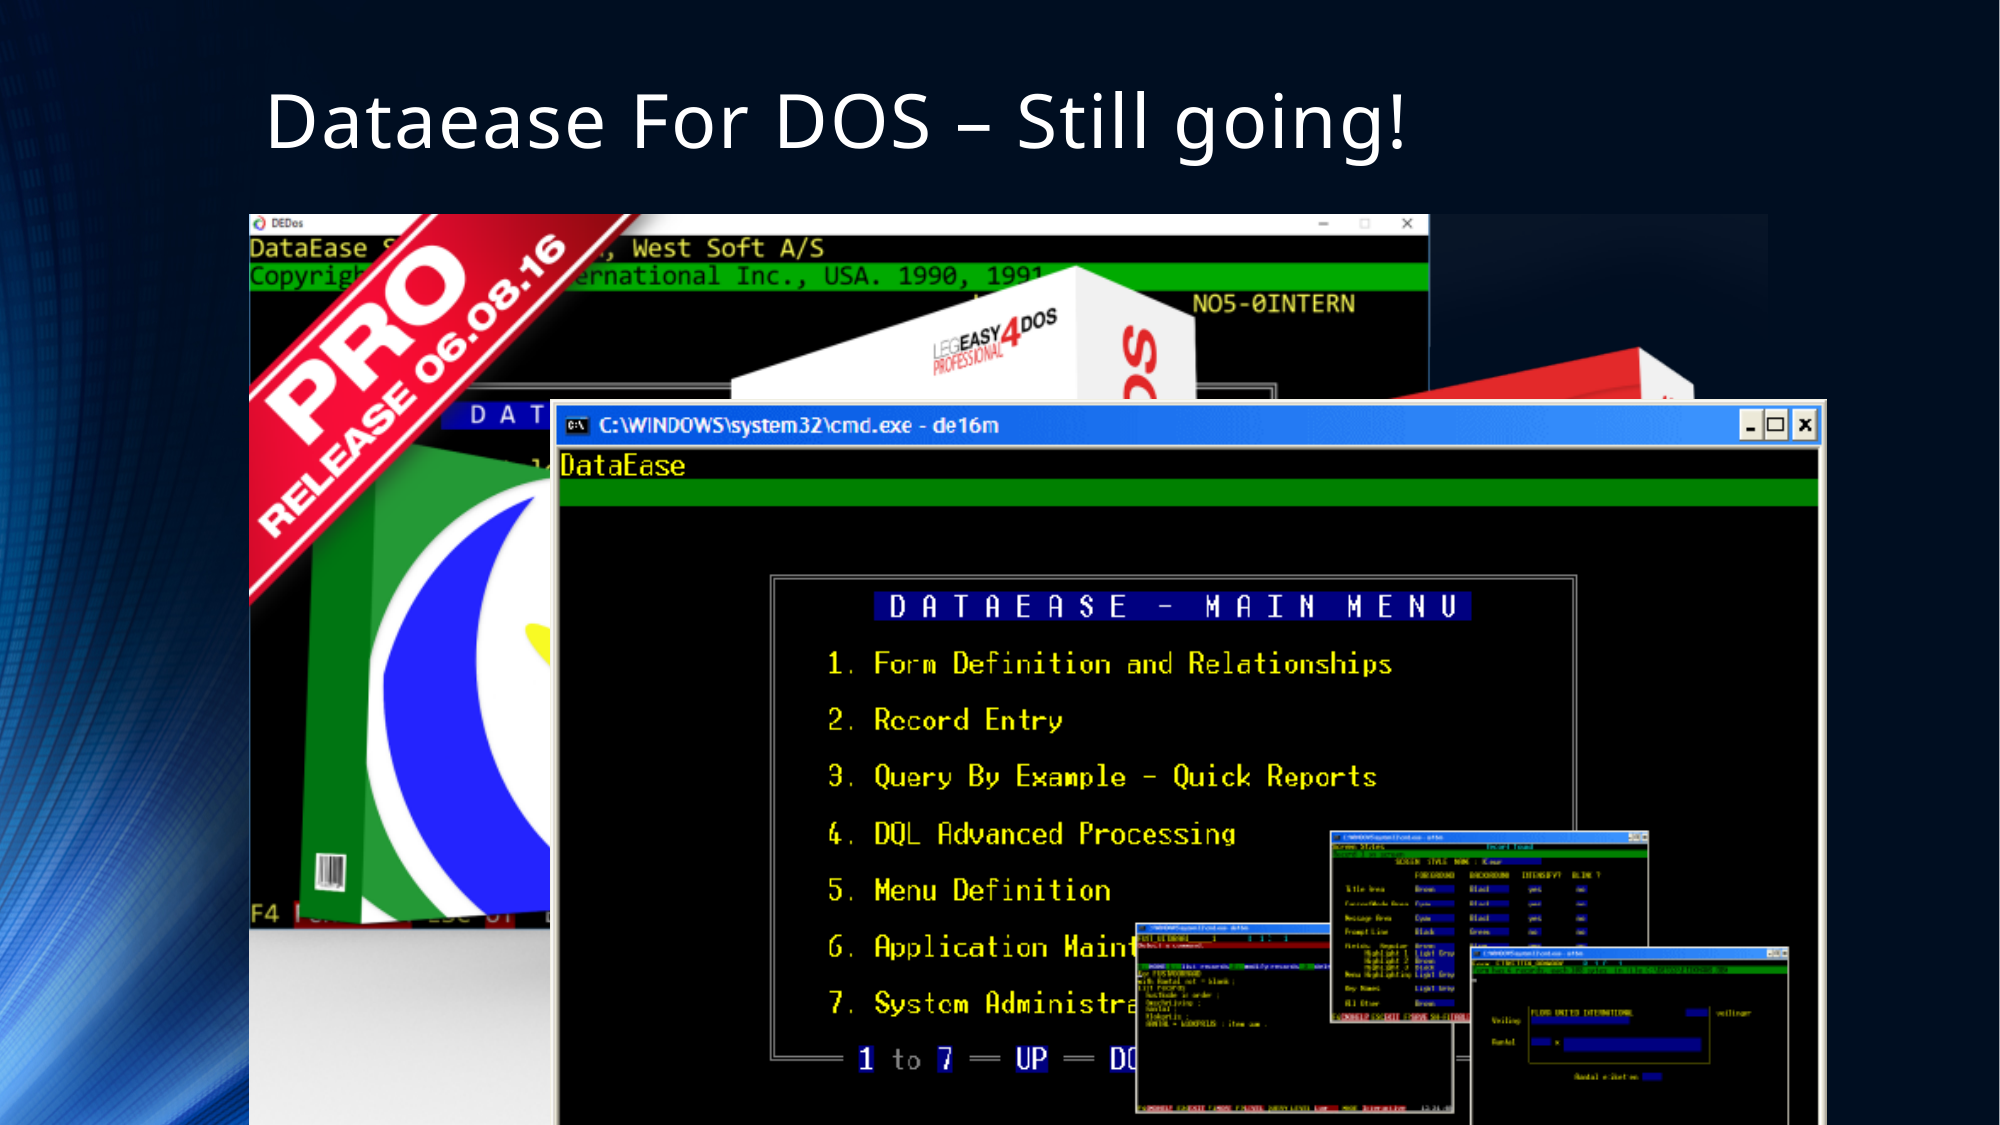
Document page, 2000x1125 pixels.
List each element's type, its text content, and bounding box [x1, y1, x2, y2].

picture [0, 0, 2000, 1125]
title Dataease For DOS – Still going! [249, 62, 1750, 173]
